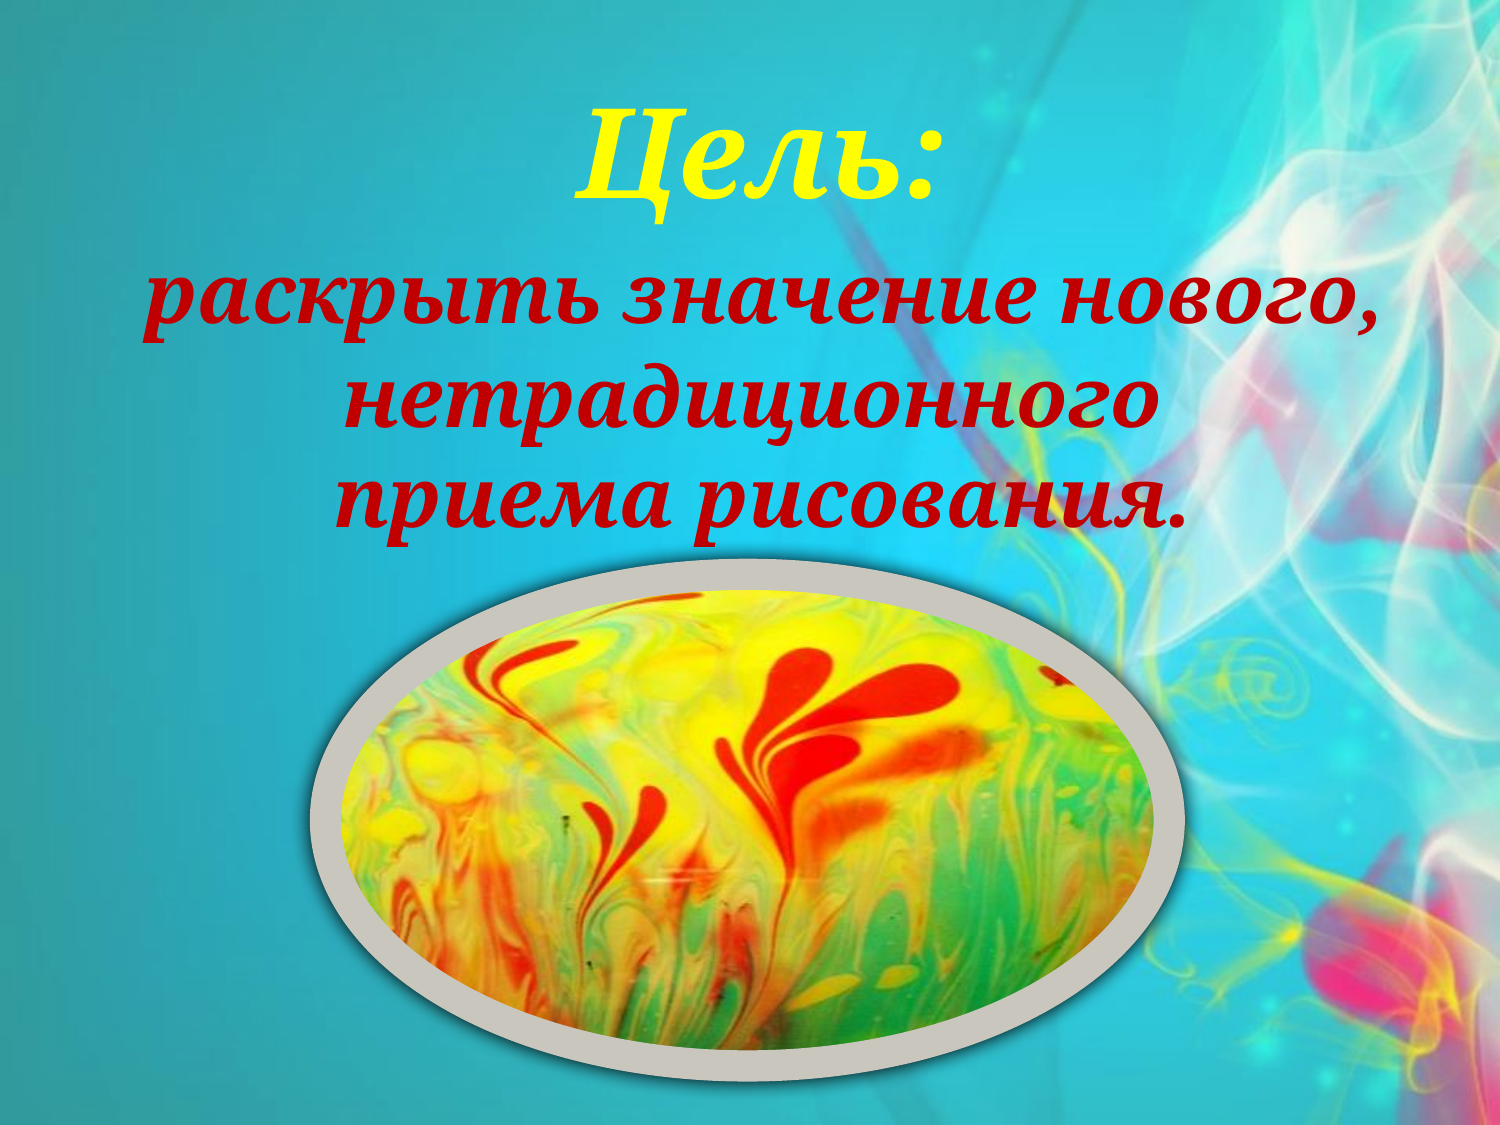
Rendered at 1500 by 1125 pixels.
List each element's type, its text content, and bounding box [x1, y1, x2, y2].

text_box Цель: раскрыть значение нового, нетрадиционного приема рисования. [104, 66, 1423, 552]
picture [324, 573, 1170, 1067]
